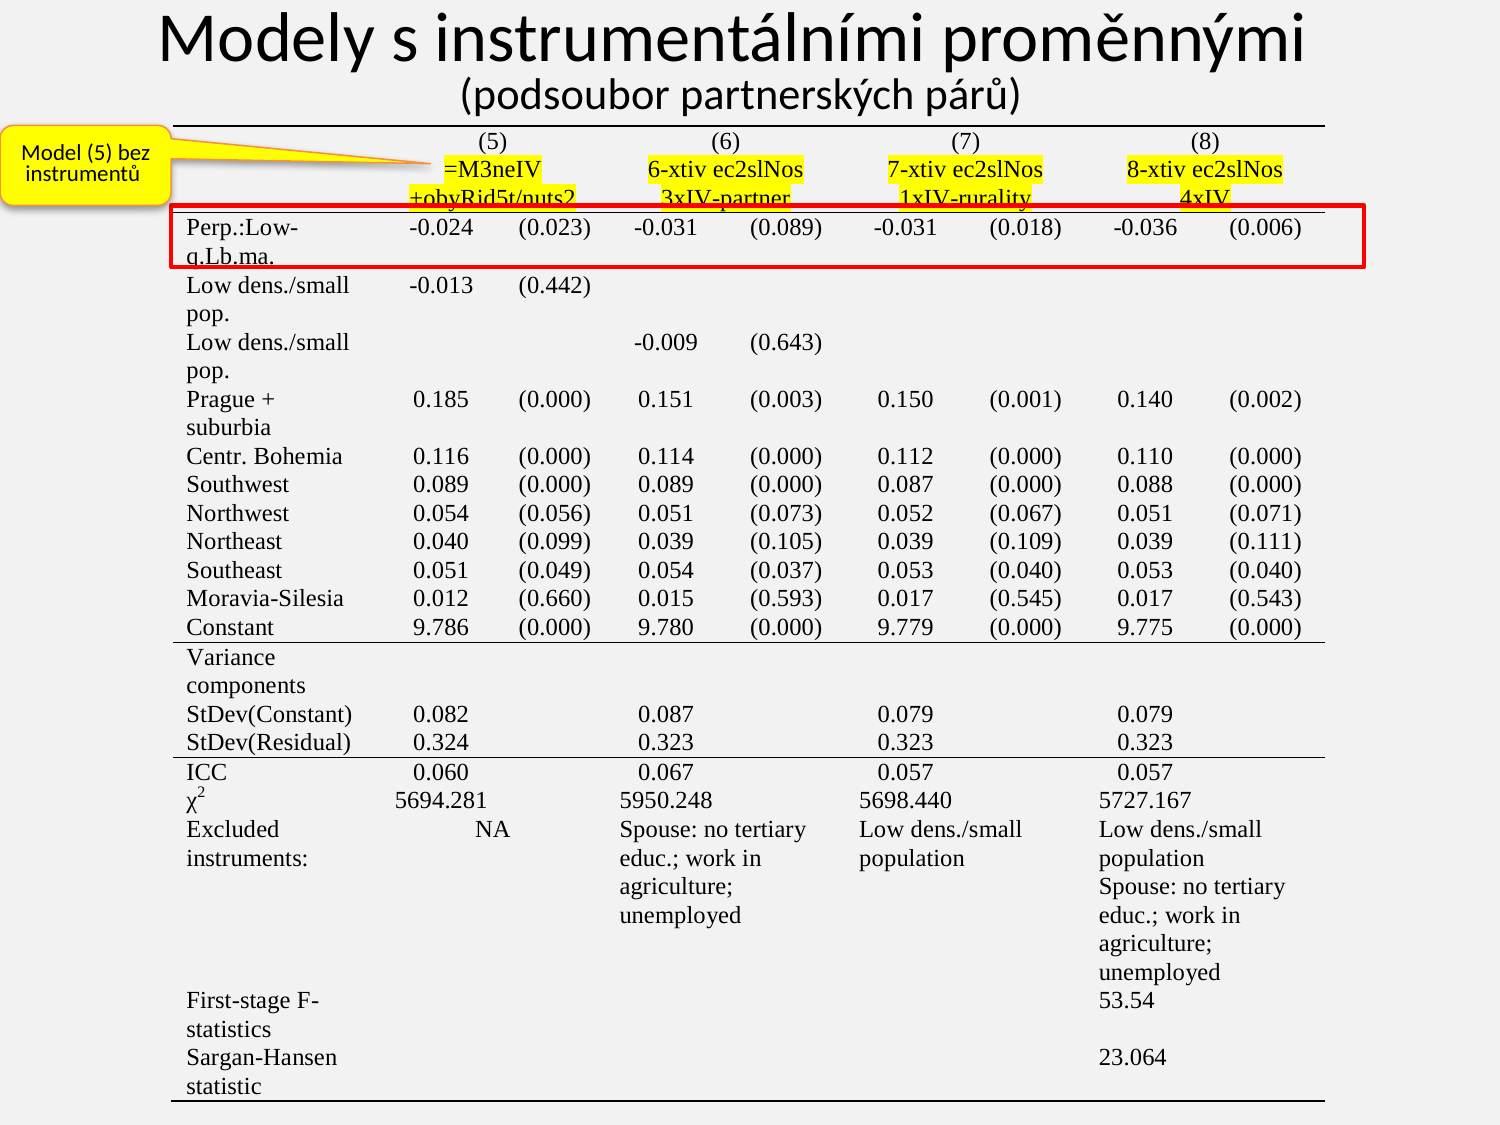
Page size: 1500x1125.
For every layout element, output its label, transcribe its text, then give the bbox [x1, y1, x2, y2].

text_box [1332, 203, 1366, 269]
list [170, 125, 1327, 1125]
text_box Model (5) bez instrumentů [0, 124, 166, 207]
title Modely s instrumentálními proměnnými (podsoubor partnerských párů) [0, 0, 1483, 126]
